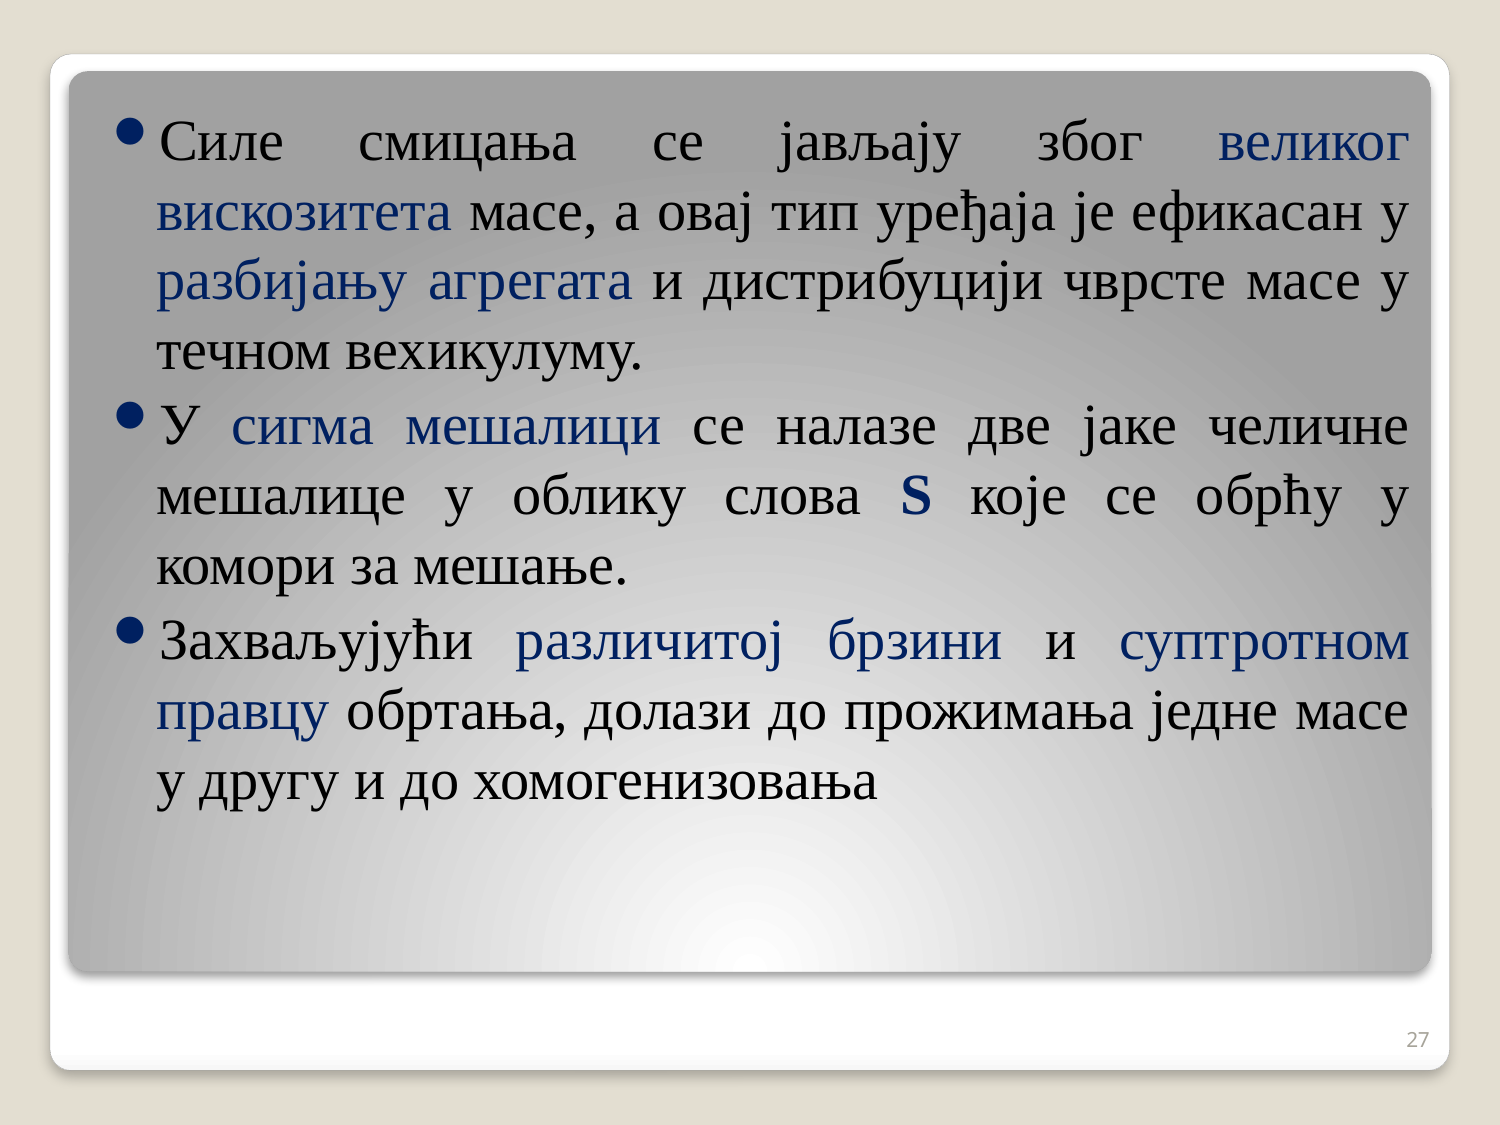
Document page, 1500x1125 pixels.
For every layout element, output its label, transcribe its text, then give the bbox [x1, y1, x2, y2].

slide_number 27 [1369, 1002, 1445, 1063]
list Силе смицања се јављају због великог вискозитета масе, а овај тип уређаја је ефикасан у разбијању агрегата и дистрибуцији чврсте масе у течном вехикулуму. У сигма мешалици се налазе две јаке челичне мешалице у облику слова S које се обрћу у комори за мешање. Захваљујући различитој брзини и суптротном правцу обртања, долази до прожимања једне масе у другу и до хомогенизовања [82, 86, 1425, 1071]
